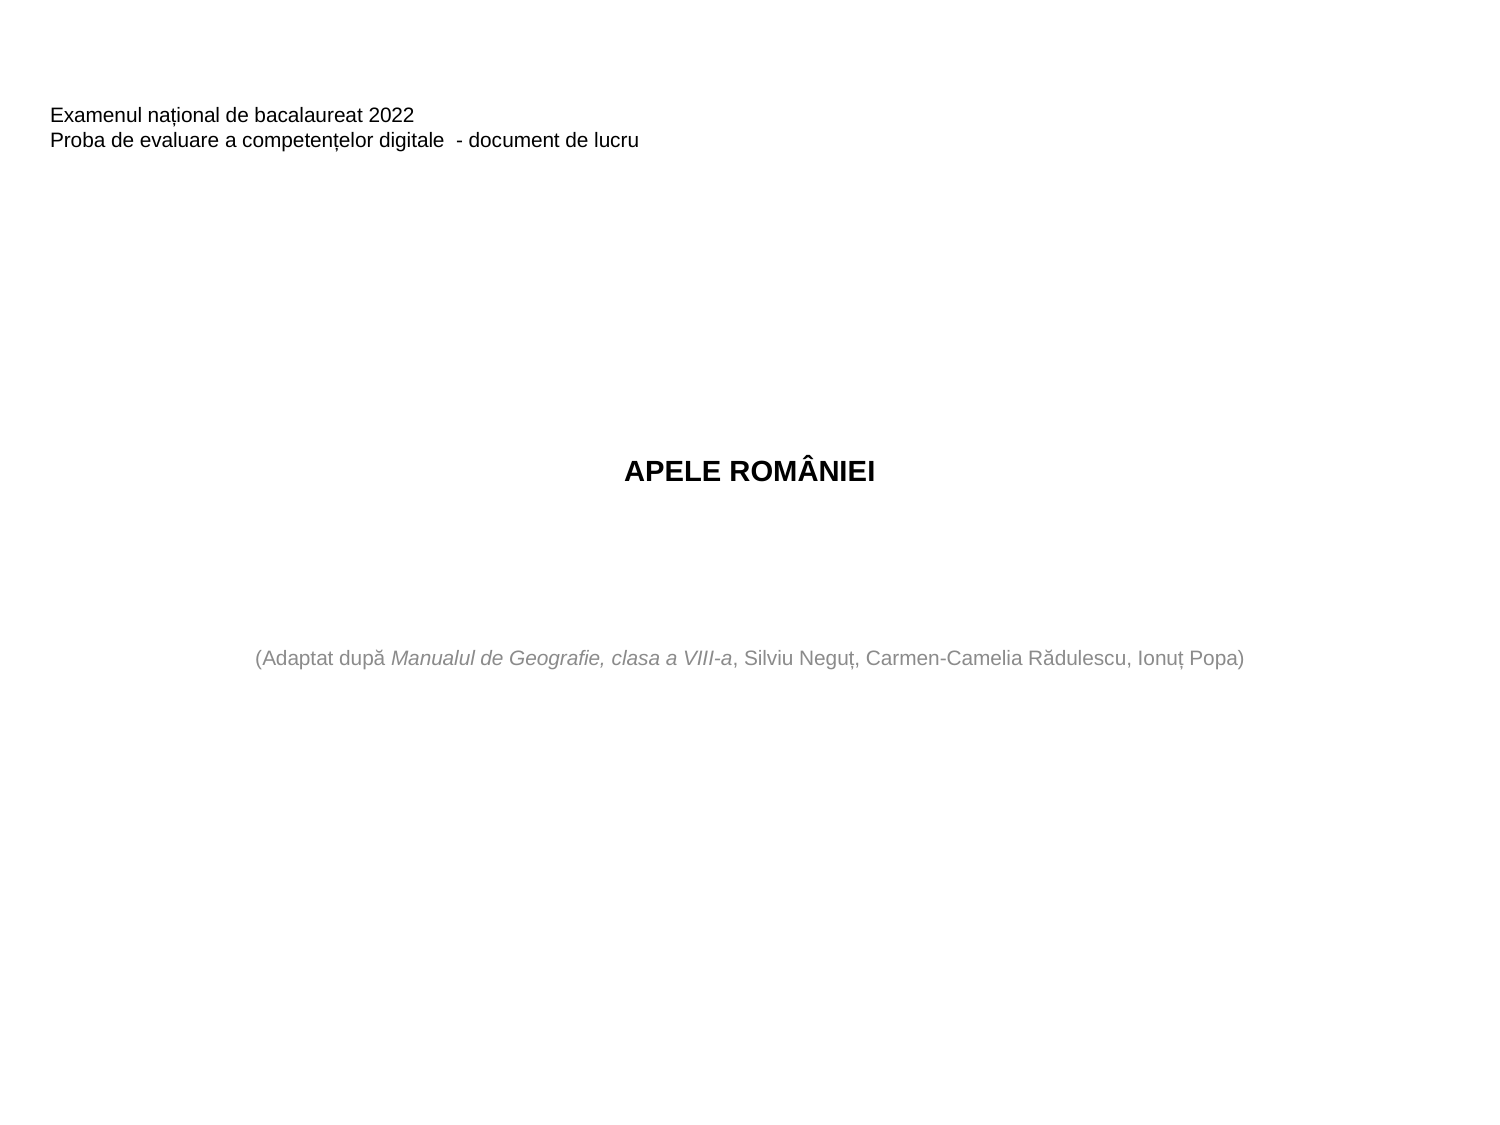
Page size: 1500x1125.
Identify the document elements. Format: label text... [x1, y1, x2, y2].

text_box Examenul național de bacalaureat 2022 Proba de evaluare a competențelor digitale - document de lucru [35, 94, 1447, 159]
subtitle (Adaptat după Manualul de Geografie, clasa a VIII-a, Silviu Neguț, Carmen-Camelia Rădulescu, Ionuț Popa) [112, 637, 1388, 751]
title APELE ROMÂNIEI [112, 349, 1388, 591]
